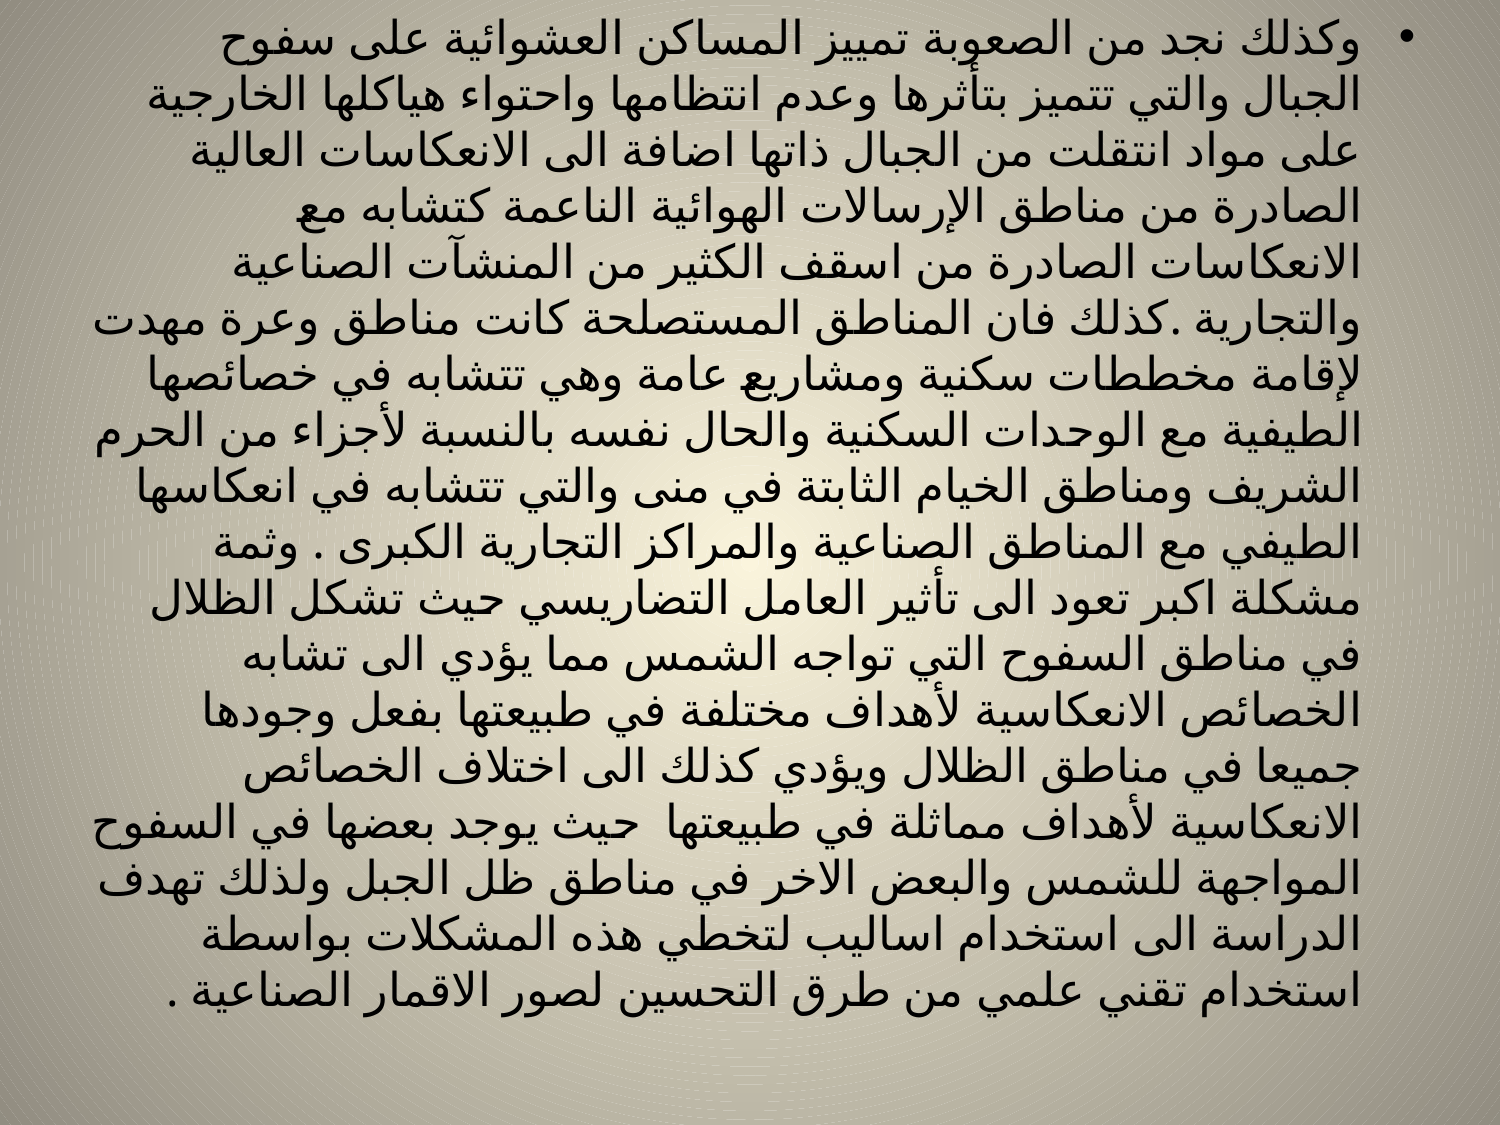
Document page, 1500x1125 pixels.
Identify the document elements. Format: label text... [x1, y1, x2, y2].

list وكذلك نجد من الصعوبة تمييز المساكن العشوائية على سفوح الجبال والتي تتميز بتأثرها وعدم انتظامها واحتواء هياكلها الخارجية على مواد انتقلت من الجبال ذاتها اضافة الى الانعكاسات العالية الصادرة من مناطق الإرسالات الهوائية الناعمة كتشابه مع الانعكاسات الصادرة من اسقف الكثير من المنشآت الصناعية والتجارية .كذلك فان المناطق المستصلحة كانت مناطق وعرة مهدت لإقامة مخططات سكنية ومشاريع عامة وهي تتشابه في خصائصها الطيفية مع الوحدات السكنية والحال نفسه بالنسبة لأجزاء من الحرم الشريف ومناطق الخيام الثابتة في منى والتي تتشابه في انعكاسها الطيفي مع المناطق الصناعية والمراكز التجارية الكبرى . وثمة مشكلة اكبر تعود الى تأثير العامل التضاريسي حيث تشكل الظلال في مناطق السفوح التي تواجه الشمس مما يؤدي الى تشابه الخصائص الانعكاسية لأهداف مختلفة في طبيعتها بفعل وجودها جميعا في مناطق الظلال ويؤدي كذلك الى اختلاف الخصائص الانعكاسية لأهداف مماثلة في طبيعتها حيث يوجد بعضها في السفوح المواجهة للشمس والبعض الاخر في مناطق ظل الجبل ولذلك تهدف الدراسة الى استخدام اساليب لتخطي هذه المشكلات بواسطة استخدام تقني علمي من طرق التحسين لصور الاقمار الصناعية . [75, 0, 1425, 1071]
